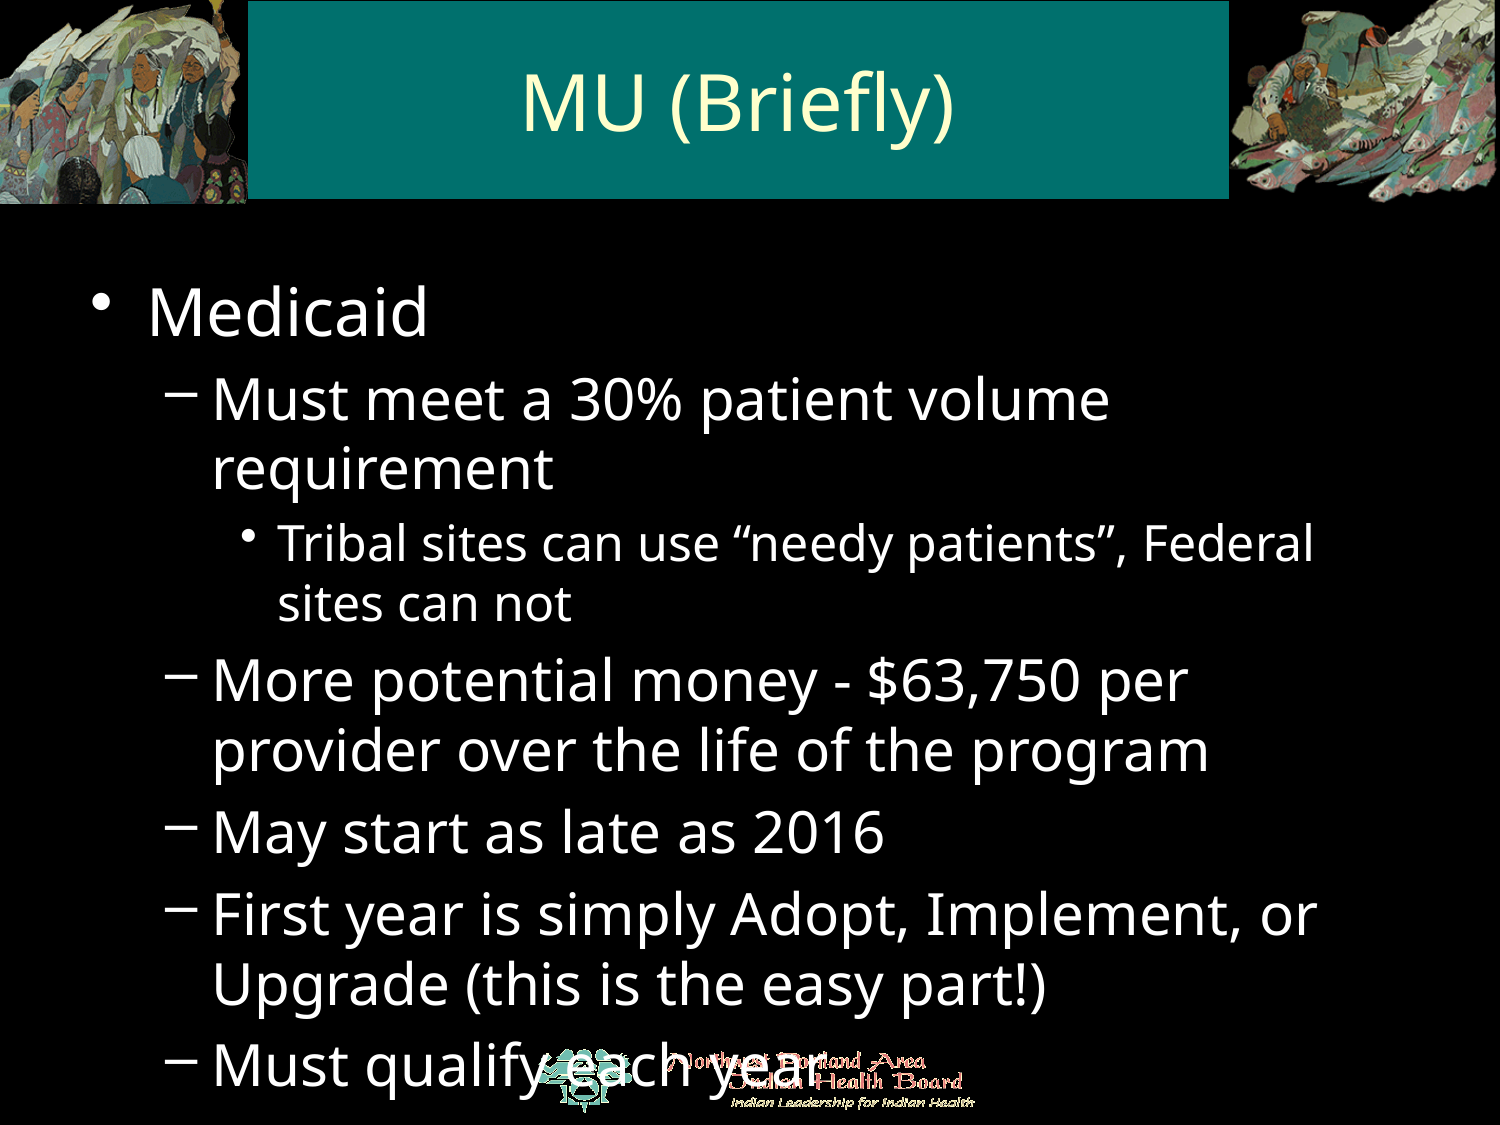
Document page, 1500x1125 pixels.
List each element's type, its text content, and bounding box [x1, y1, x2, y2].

picture [537, 1049, 975, 1113]
picture [0, 0, 248, 204]
list Medicaid Must meet a 30% patient volume requirement Tribal sites can use “needy patients”, Federal sites can not More potential money - $63,750 per provider over the life of the program May start as late as 2016 First year is simply Adopt, Implement, or Upgrade (this is the easy part!) Must qualify each year [75, 262, 1425, 1005]
picture [1229, 0, 1500, 204]
title MU (Briefly) [249, 0, 1226, 201]
